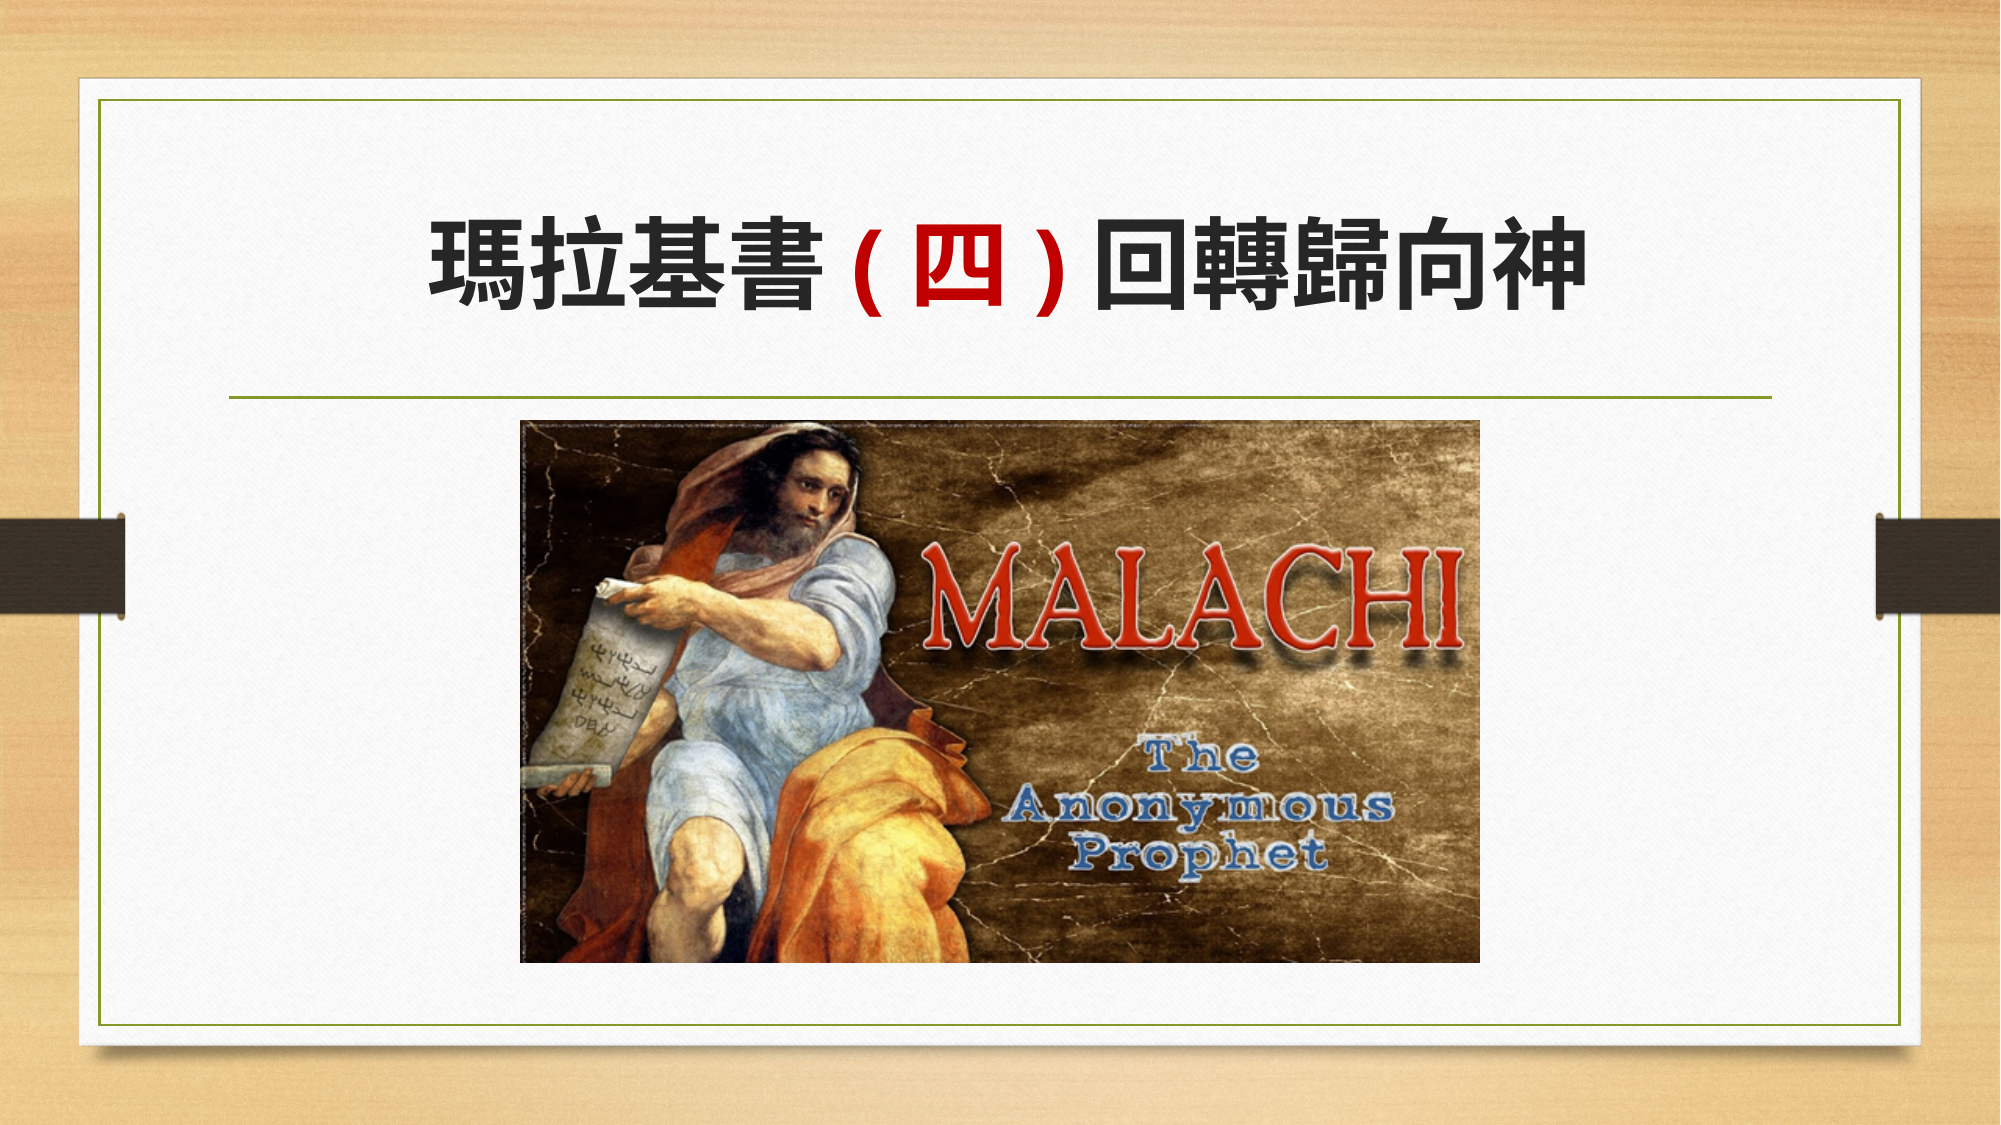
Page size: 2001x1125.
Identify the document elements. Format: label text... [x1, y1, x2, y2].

title 瑪拉基書(四)回轉歸向神 [147, 152, 1873, 370]
picture [0, 0, 2001, 1125]
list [519, 420, 1480, 963]
